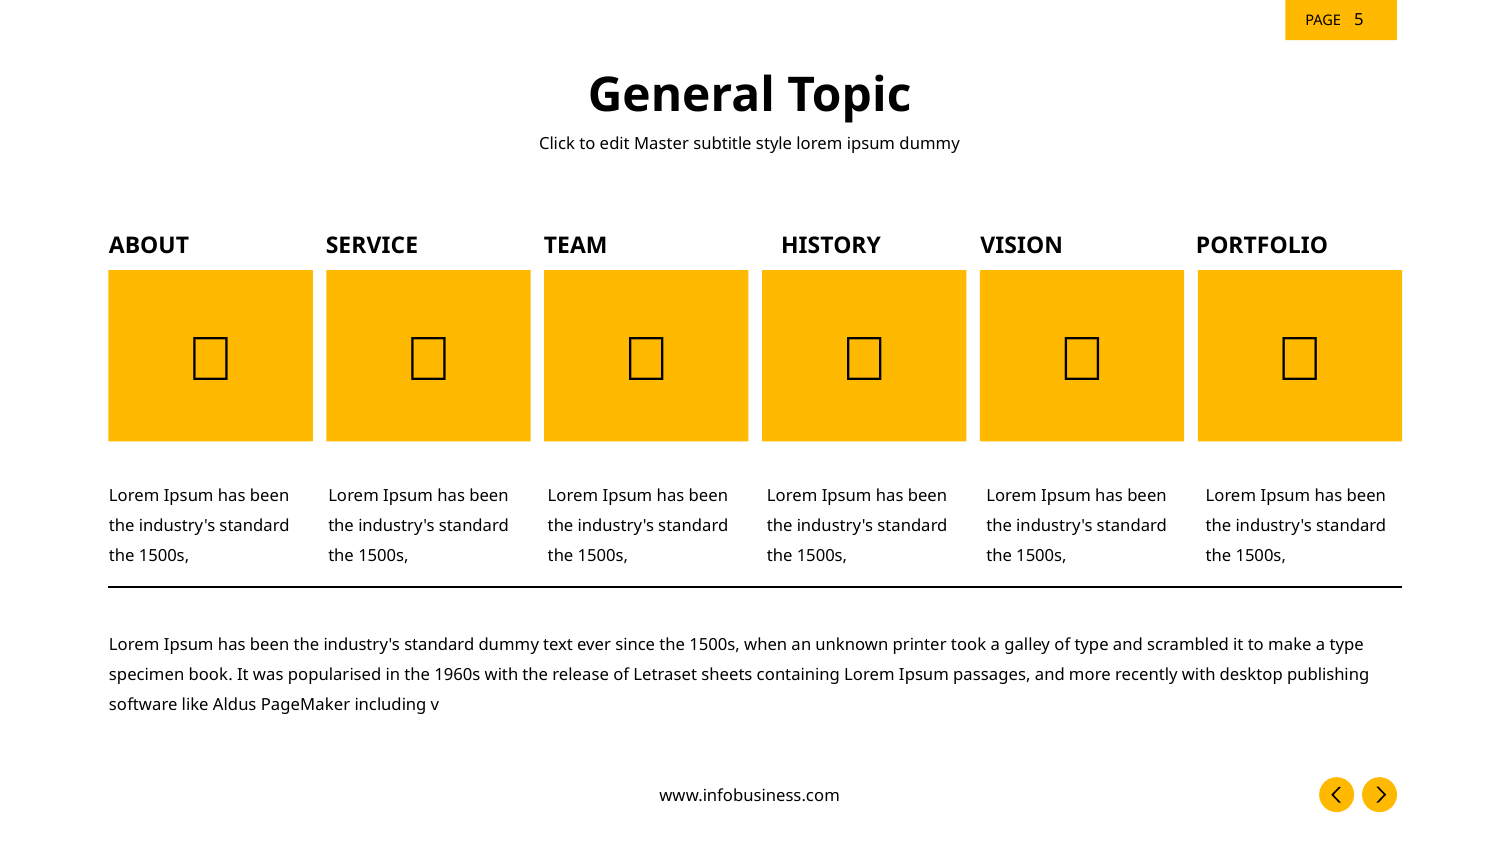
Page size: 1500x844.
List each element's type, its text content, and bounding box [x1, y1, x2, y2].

text_box Lorem Ipsum has been the industry's standard dummy text ever since the 1500s, when an unknown printer took a galley of type and scrambled it to make a type specimen book. It was popularised in the 1960s with the release of Letraset sheets containing Lorem Ipsum passages, and more recently with desktop publishing software like Aldus PageMaker including v [97, 618, 1403, 701]
text_box  [138, 312, 283, 400]
text_box [108, 270, 313, 442]
text_box  [792, 312, 937, 400]
footer www.infobusiness.com [635, 772, 865, 818]
text_box HISTORY [737, 224, 925, 265]
text_box  [1009, 312, 1155, 400]
text_box ABOUT [97, 224, 285, 265]
text_box Lorem Ipsum has been the industry's standard the 1500s, [536, 469, 745, 552]
text_box [326, 270, 531, 442]
text_box PORTFOLIO [1184, 224, 1399, 265]
text_box [979, 270, 1185, 442]
title General Topic [103, 58, 1397, 134]
text_box Lorem Ipsum has been the industry's standard the 1500s, [975, 469, 1183, 552]
text_box [544, 270, 749, 442]
text_box VISION [969, 224, 1156, 265]
subtitle Click to edit Master subtitle style lorem ipsum dummy [103, 134, 1397, 153]
text_box TEAM [532, 224, 720, 265]
text_box Lorem Ipsum has been the industry's standard the 1500s, [97, 469, 306, 552]
text_box  [1227, 312, 1373, 400]
text_box SERVICE [314, 224, 502, 265]
slide_number ‹#› [1342, 8, 1401, 32]
text_box Lorem Ipsum has been the industry's standard the 1500s, [1194, 469, 1403, 552]
text_box  [356, 312, 501, 400]
text_box Lorem Ipsum has been the industry's standard the 1500s, [317, 469, 525, 552]
text_box [1197, 270, 1403, 442]
text_box  [574, 312, 719, 400]
text_box Lorem Ipsum has been the industry's standard the 1500s, [755, 469, 964, 552]
text_box [762, 270, 967, 442]
